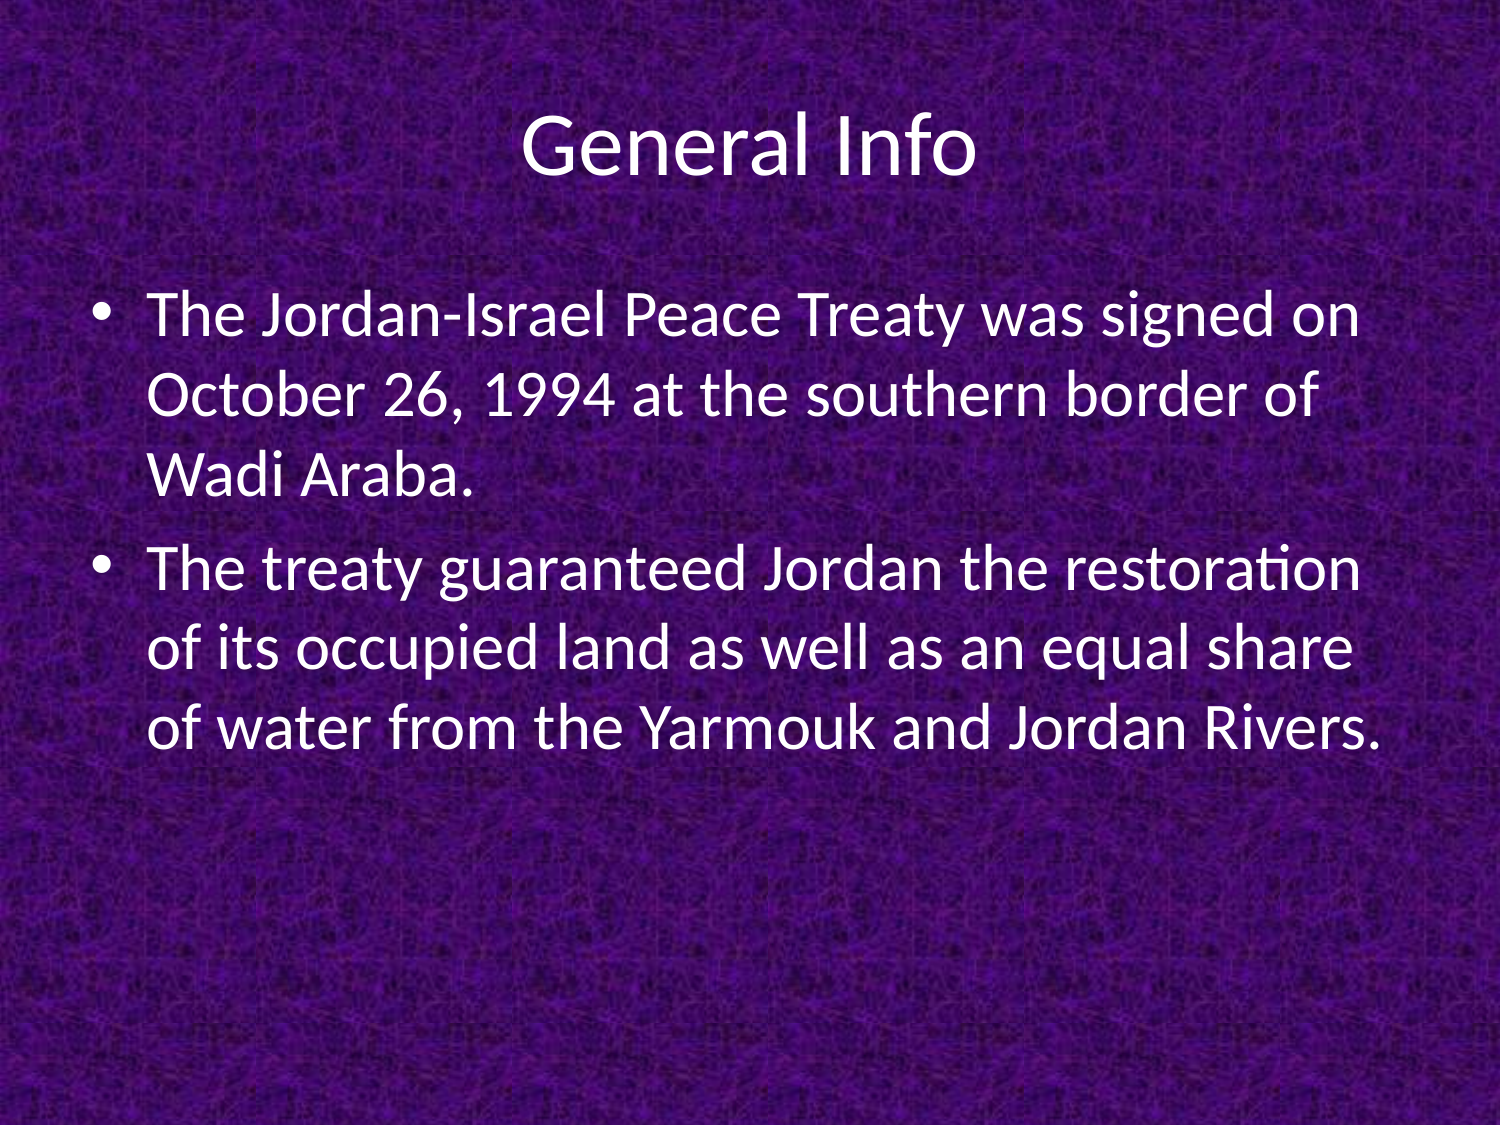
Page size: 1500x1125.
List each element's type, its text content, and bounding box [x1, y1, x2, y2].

list The Jordan-Israel Peace Treaty was signed on October 26, 1994 at the southern border of Wadi Araba. The treaty guaranteed Jordan the restoration of its occupied land as well as an equal share of water from the Yarmouk and Jordan Rivers. [75, 262, 1425, 1005]
title General Info [75, 45, 1425, 233]
picture [0, 0, 1500, 1125]
